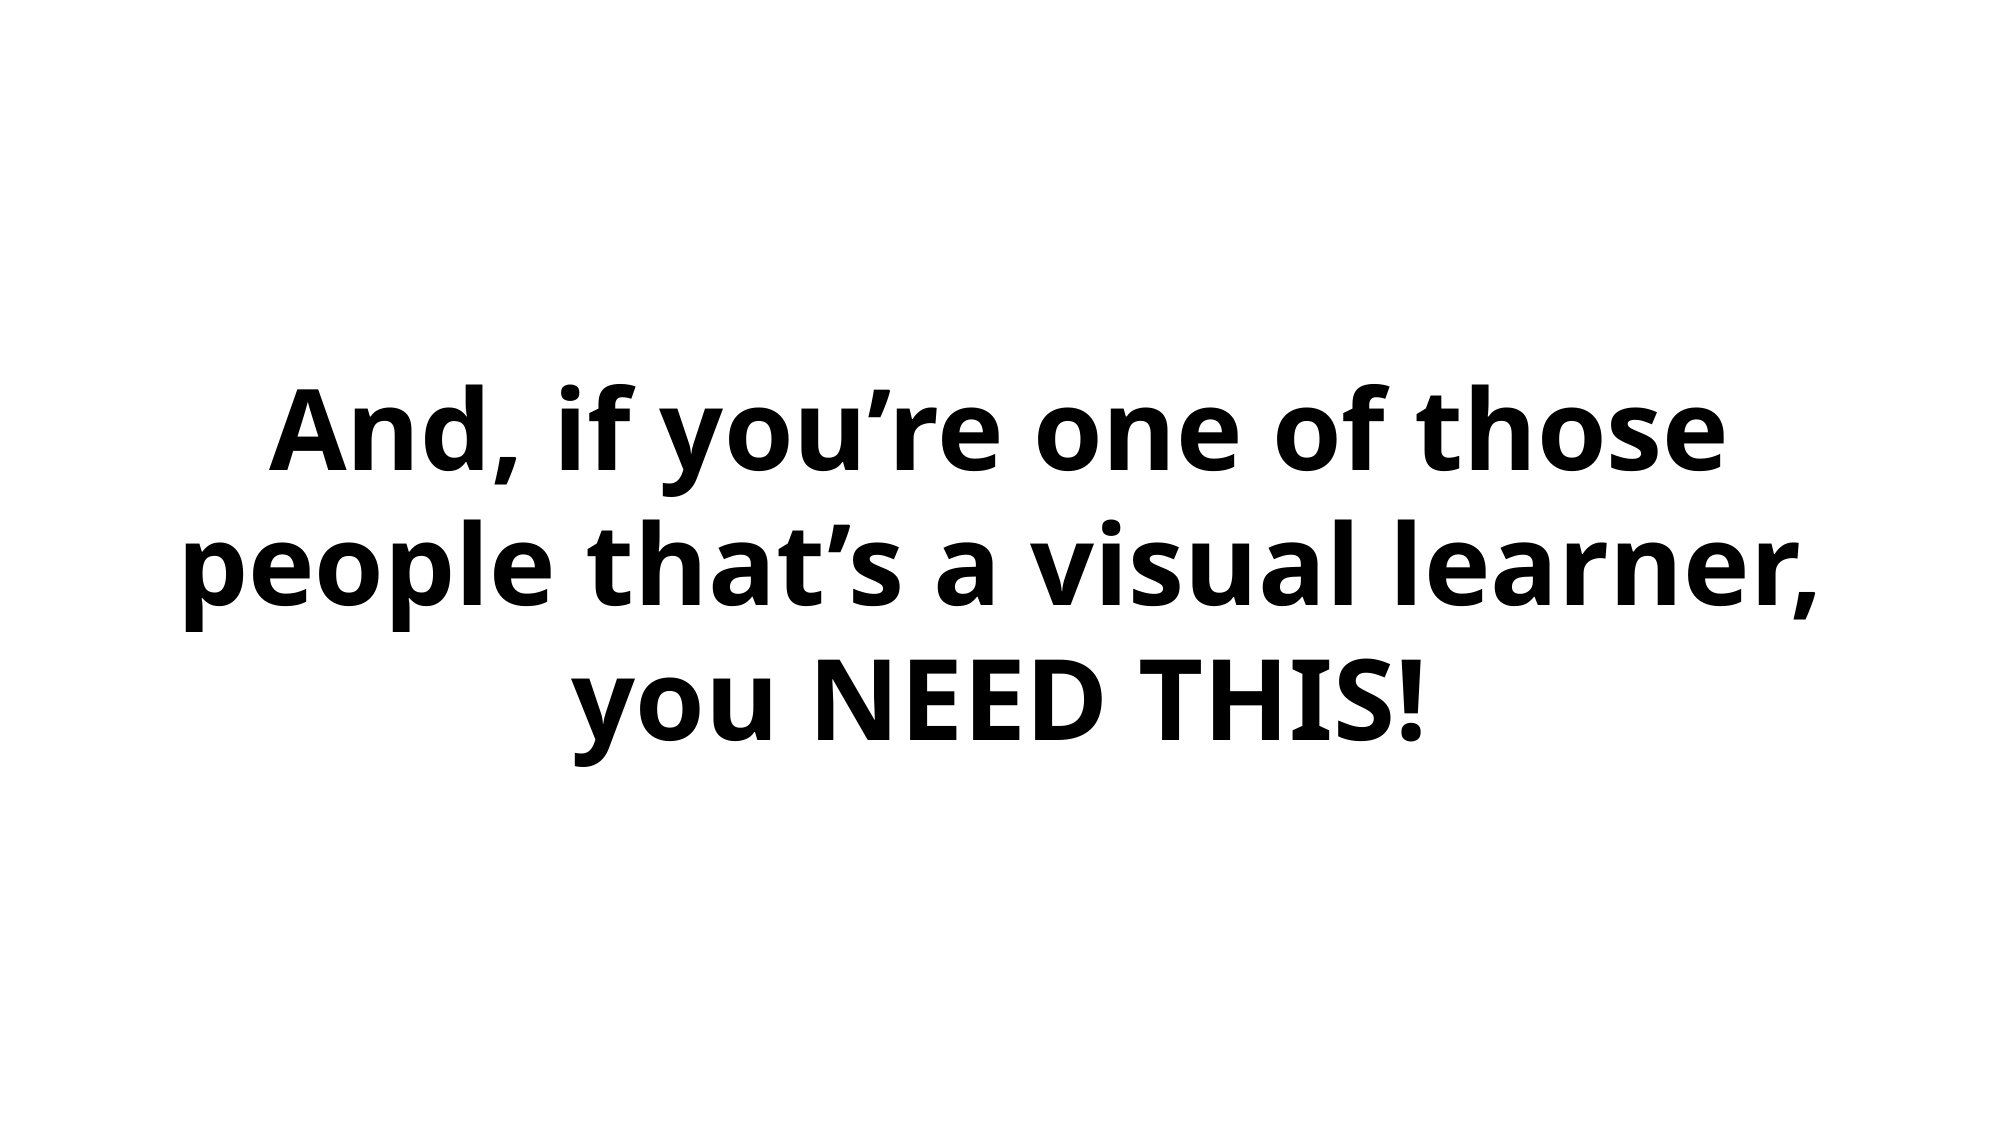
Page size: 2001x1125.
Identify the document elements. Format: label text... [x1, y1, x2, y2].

text_box And, if you’re one of those people that’s a visual learner, you NEED THIS! [99, 350, 1900, 771]
